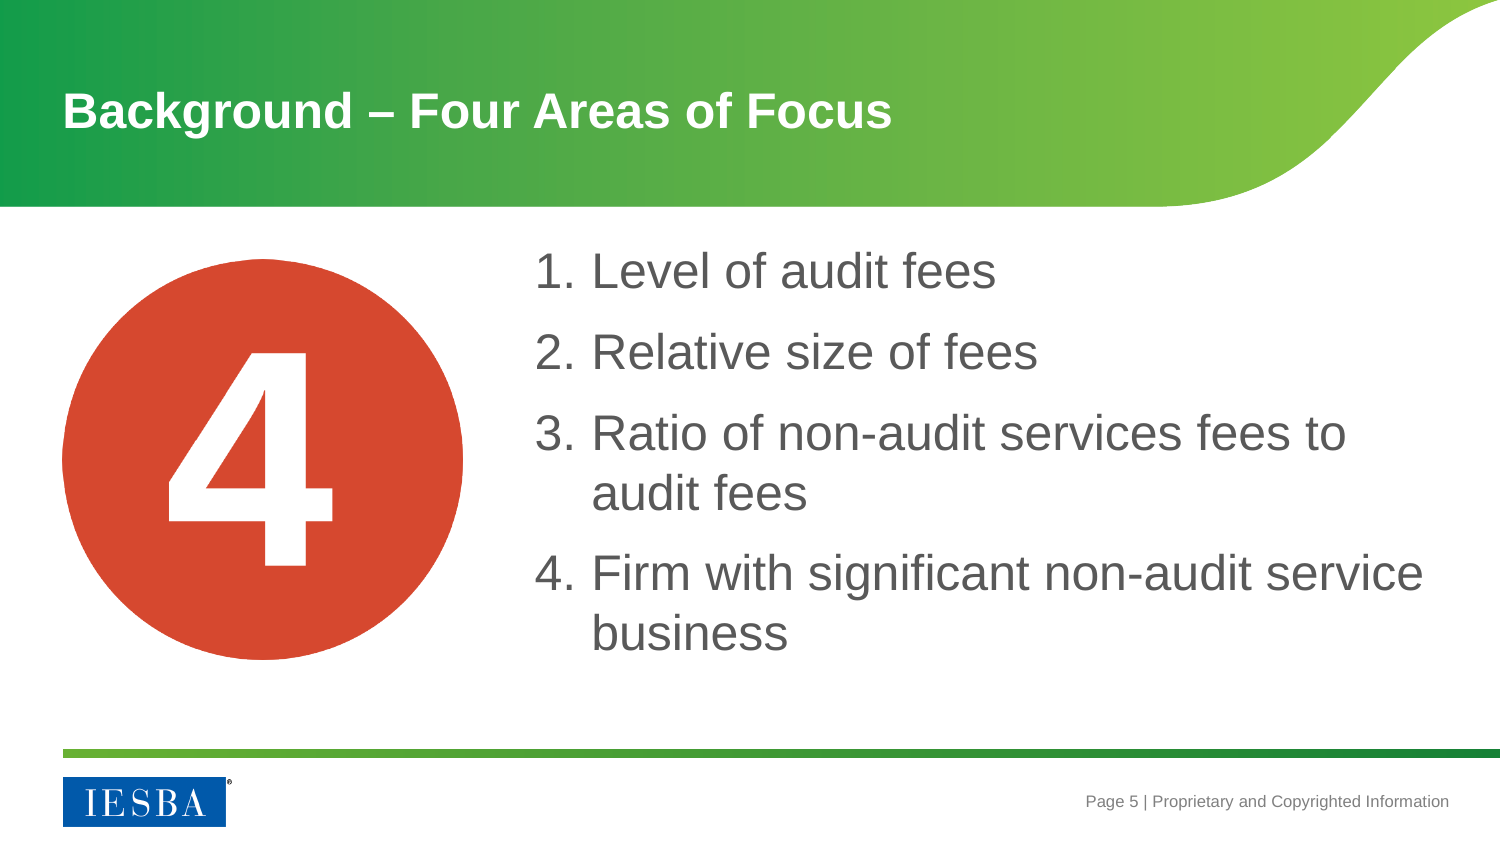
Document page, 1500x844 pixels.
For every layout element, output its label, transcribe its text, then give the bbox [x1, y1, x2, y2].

picture [63, 777, 232, 827]
list Level of audit fees Relative size of fees Ratio of non-audit services fees to audit fees Firm with significant non-audit service business [462, 230, 1450, 707]
picture [62, 259, 463, 660]
title Background – Four Areas of Focus [62, 75, 1300, 142]
picture [0, 0, 1500, 207]
